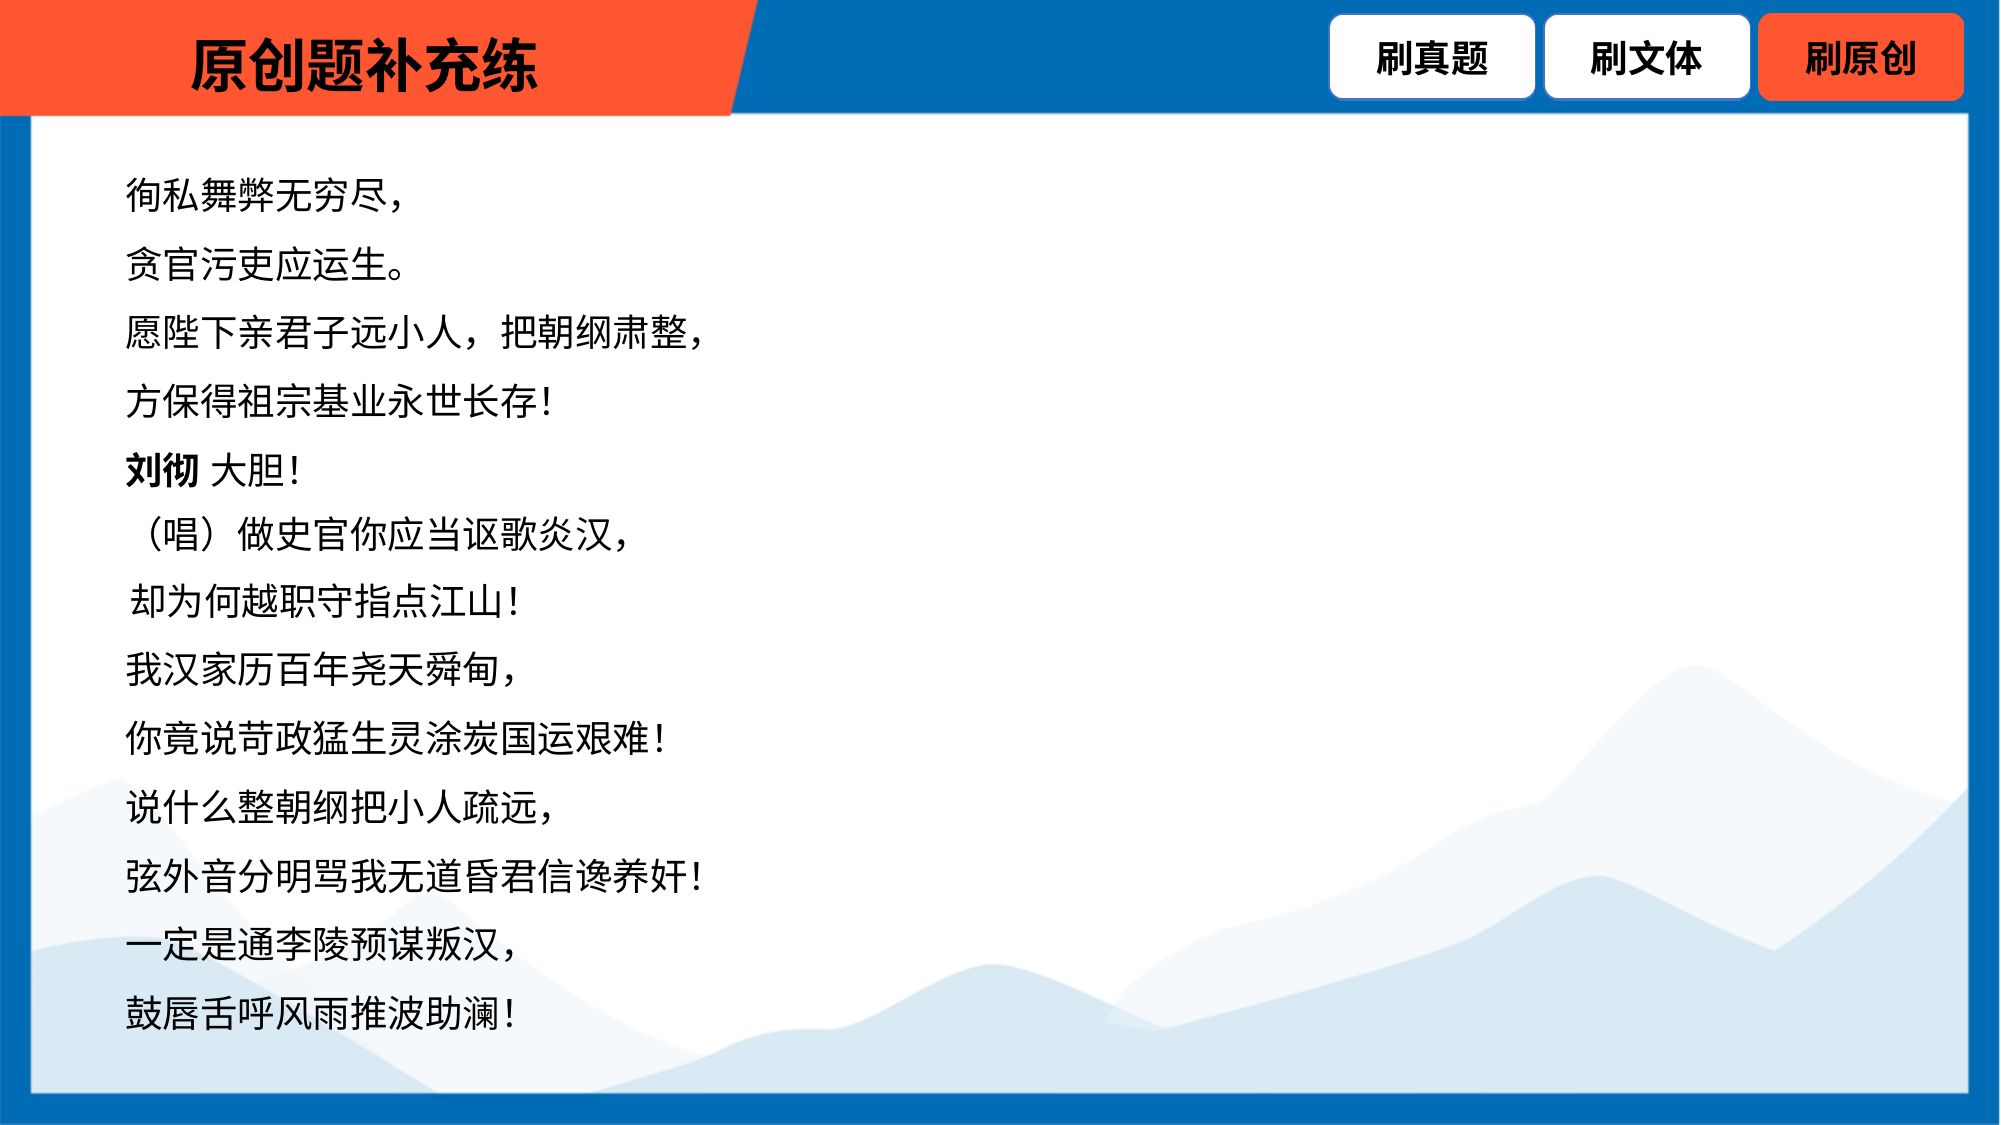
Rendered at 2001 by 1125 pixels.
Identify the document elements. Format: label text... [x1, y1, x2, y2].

text_box 徇私舞弊无穷尽， 贪官污吏应运生。 愿陛下亲君子远小人，把朝纲肃整， 方保得祖宗基业永世长存！ 刘彻 大胆！ （唱）做史官你应当讴歌炎汉， [82, 148, 1917, 550]
text_box 却为何越职守指点江山！ 我汉家历百年尧天舜甸， 你竟说苛政猛生灵涂炭国运艰难！ 说什么整朝纲把小人疏远， 弦外音分明骂我无道昏君信谗养奸！ 一定是通李陵预谋叛汉， 鼓唇舌呼风雨推波助澜！ [82, 554, 1917, 1036]
picture [0, 0, 2000, 1125]
